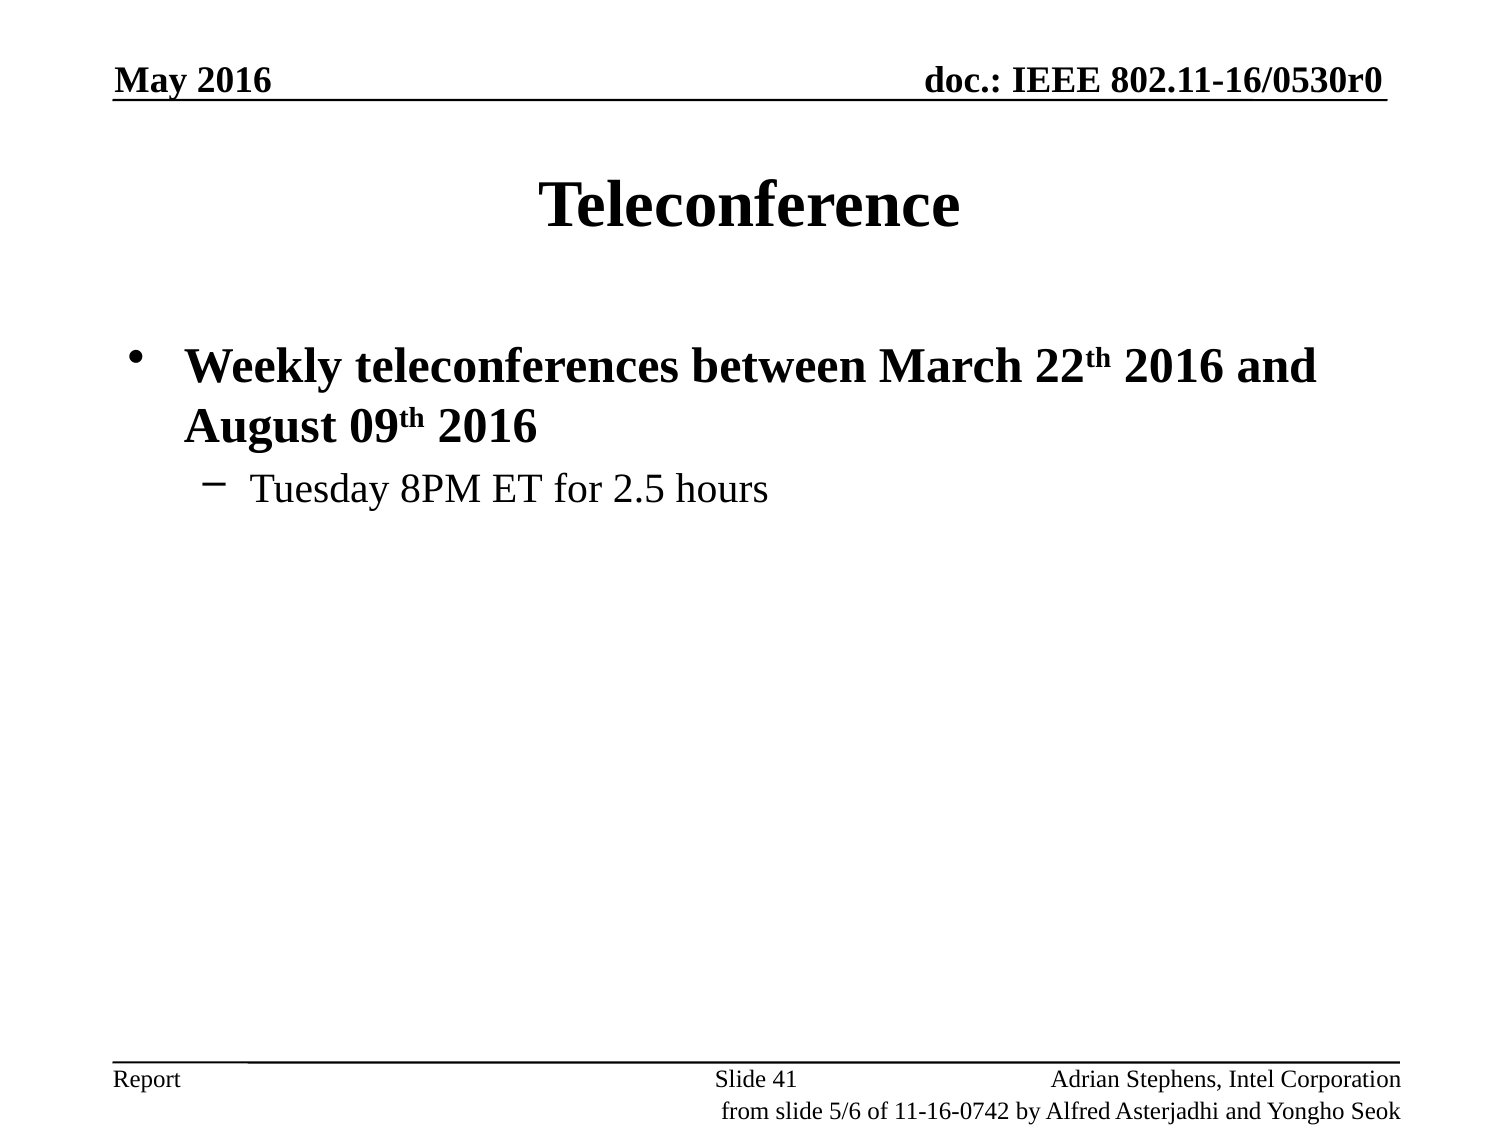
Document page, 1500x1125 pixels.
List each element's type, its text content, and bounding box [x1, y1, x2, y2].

text_box from slide 5/6 of 11-16-0742 by Alfred Asterjadhi and Yongho Seok [343, 1087, 1417, 1125]
list Weekly teleconferences between March 22th 2016 and August 09th 2016 Tuesday 8PM ET for 2.5 hours [112, 324, 1388, 1000]
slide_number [114, 54, 374, 101]
footer Adrian Stephens, Intel Corporation [1041, 1061, 1402, 1087]
slide_number Slide 41 [711, 1061, 801, 1087]
title Teleconference [112, 112, 1388, 288]
